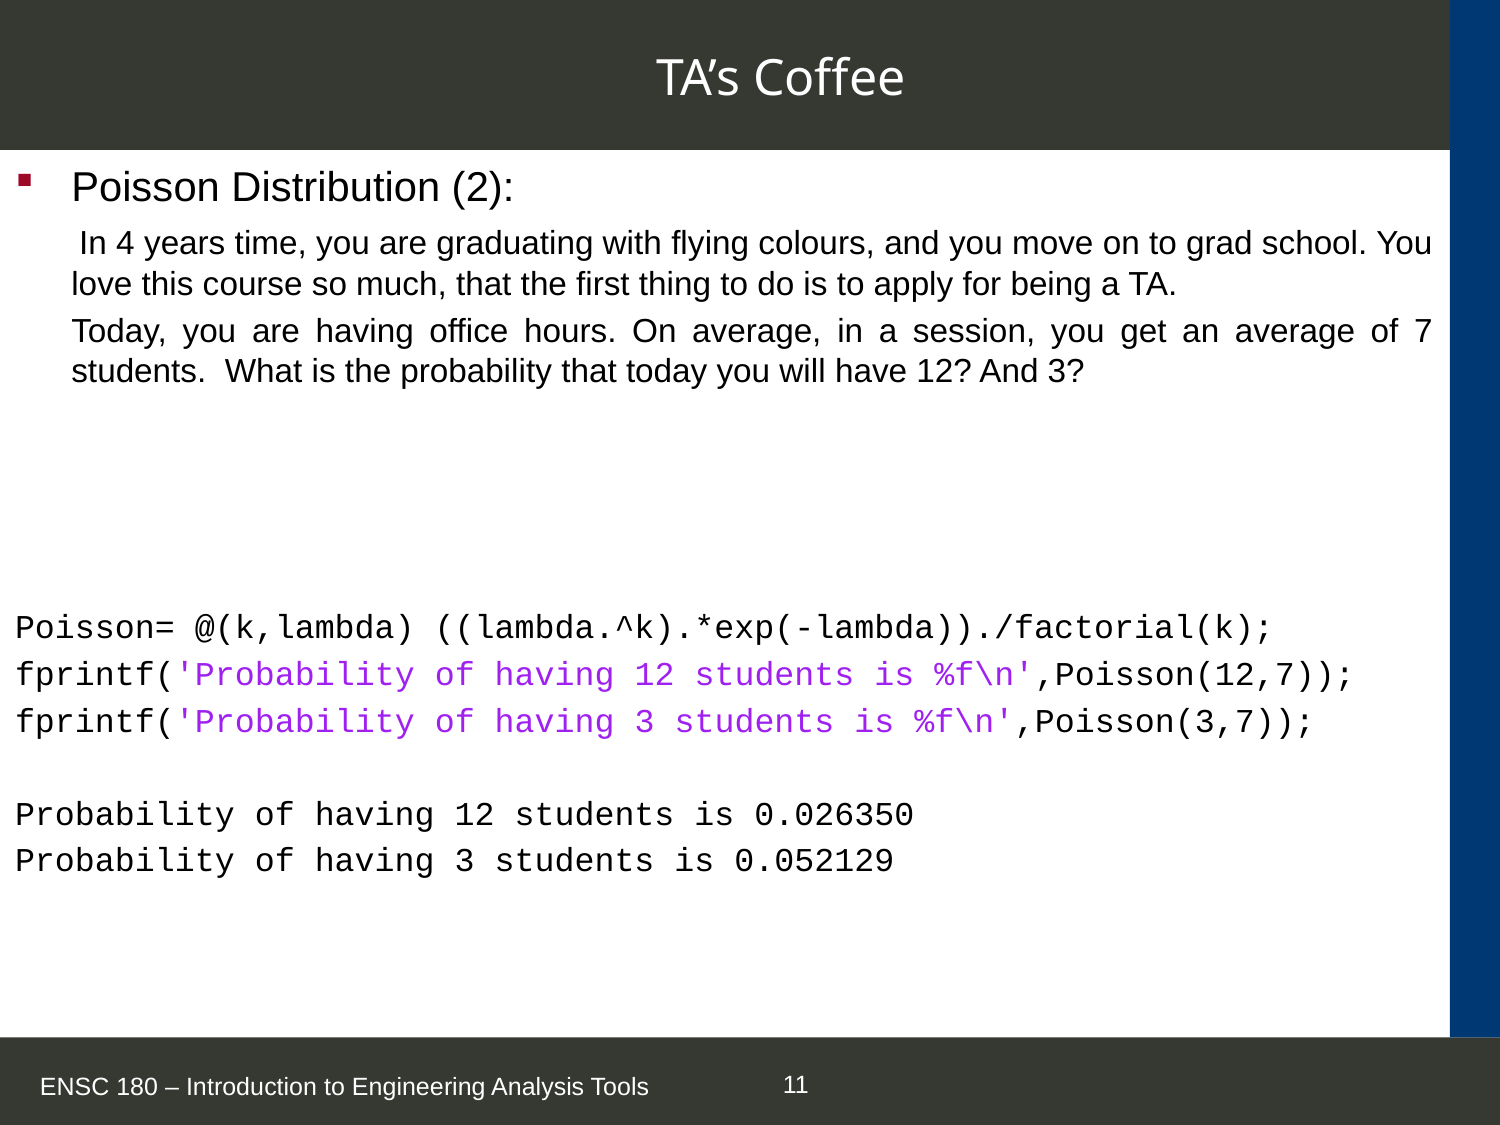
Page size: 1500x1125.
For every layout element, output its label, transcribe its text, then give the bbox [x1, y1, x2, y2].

footer ENSC 180 – Introduction to Engineering Analysis Tools [24, 1062, 688, 1113]
title TA’s Coffee [112, 37, 1450, 138]
